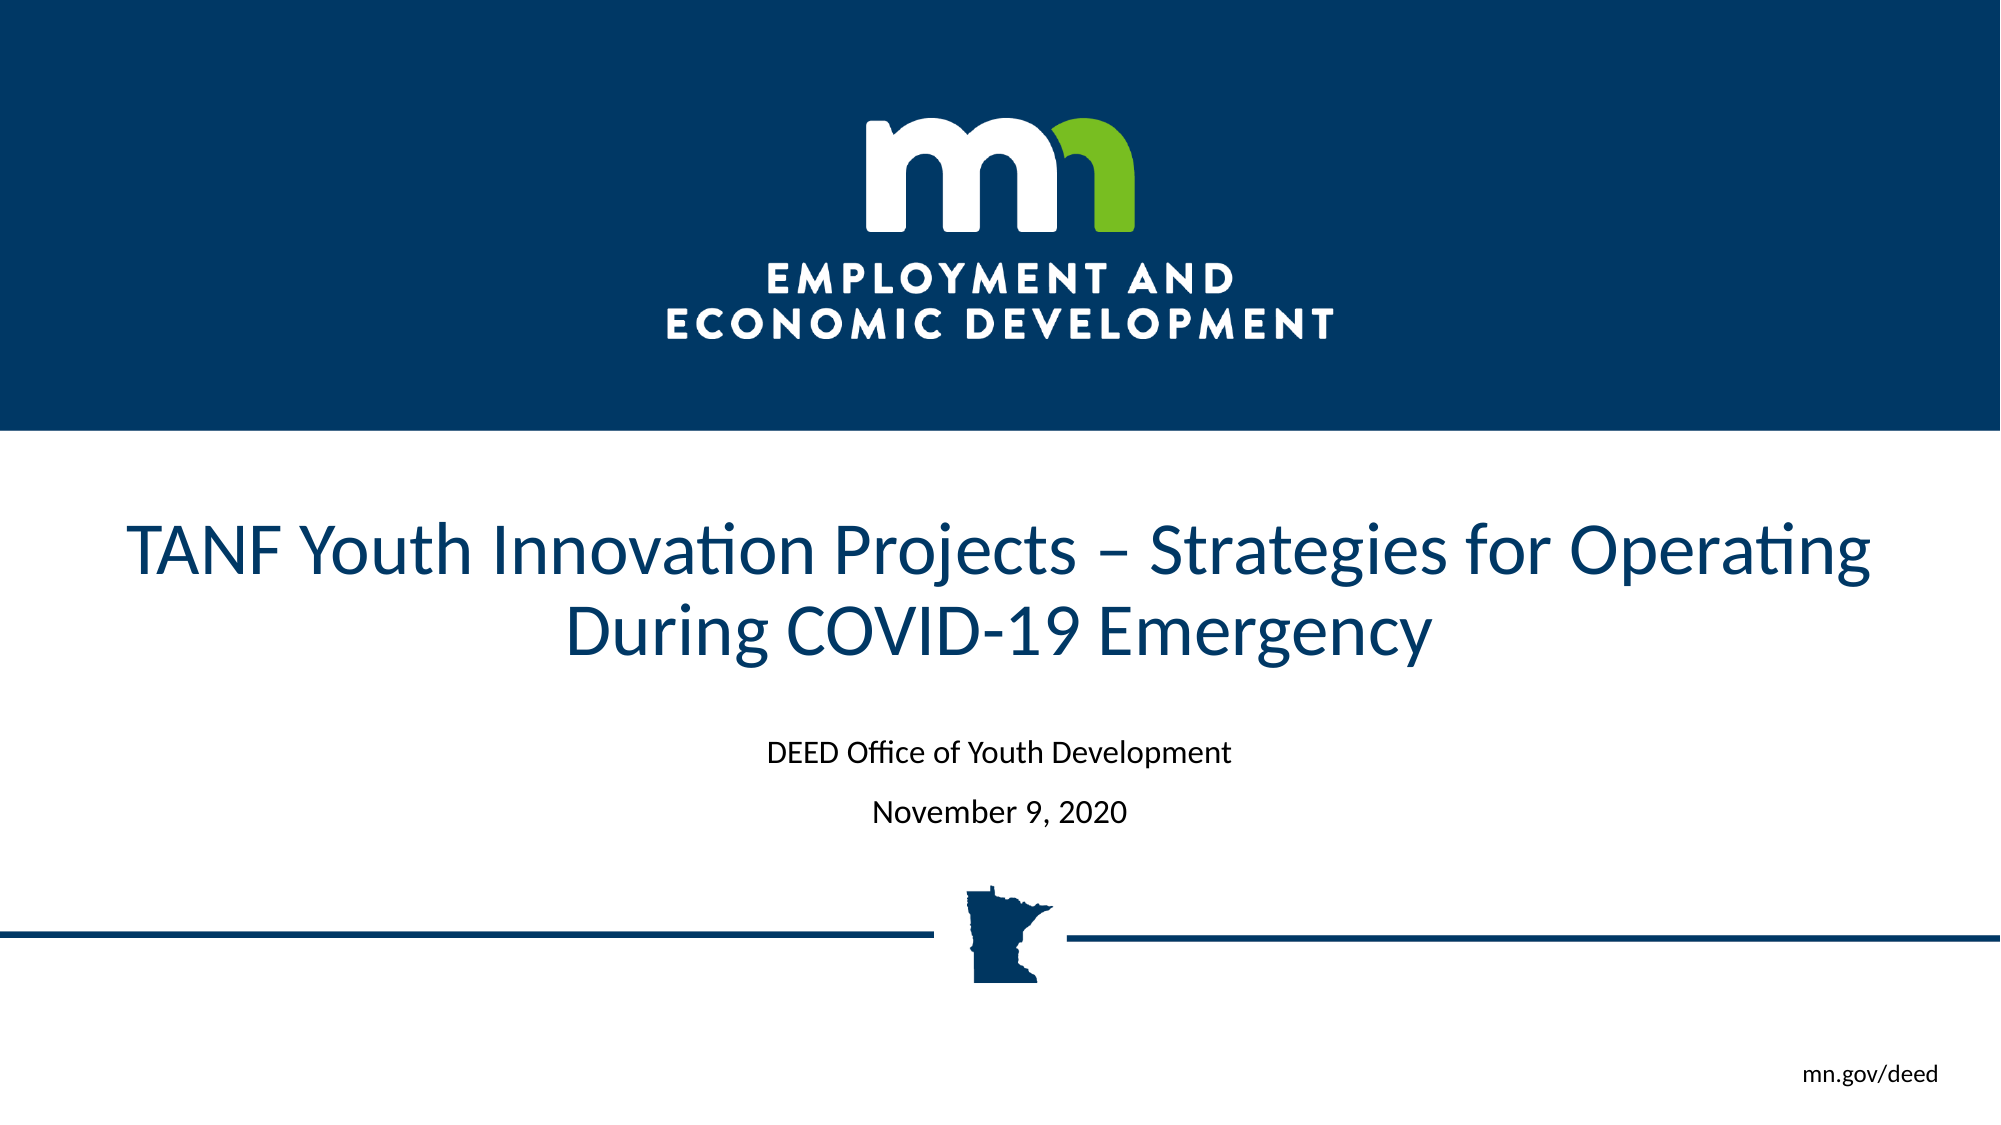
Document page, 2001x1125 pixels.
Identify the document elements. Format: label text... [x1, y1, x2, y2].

footer mn.gov/deed [1037, 1042, 1955, 1103]
list DEED Office of Youth Development November 9, 2020 [137, 722, 1863, 840]
title TANF Youth Innovation Projects – Strategies for Operating During COVID-19 Emergency [43, 484, 1957, 697]
picture [0, 0, 2000, 1125]
